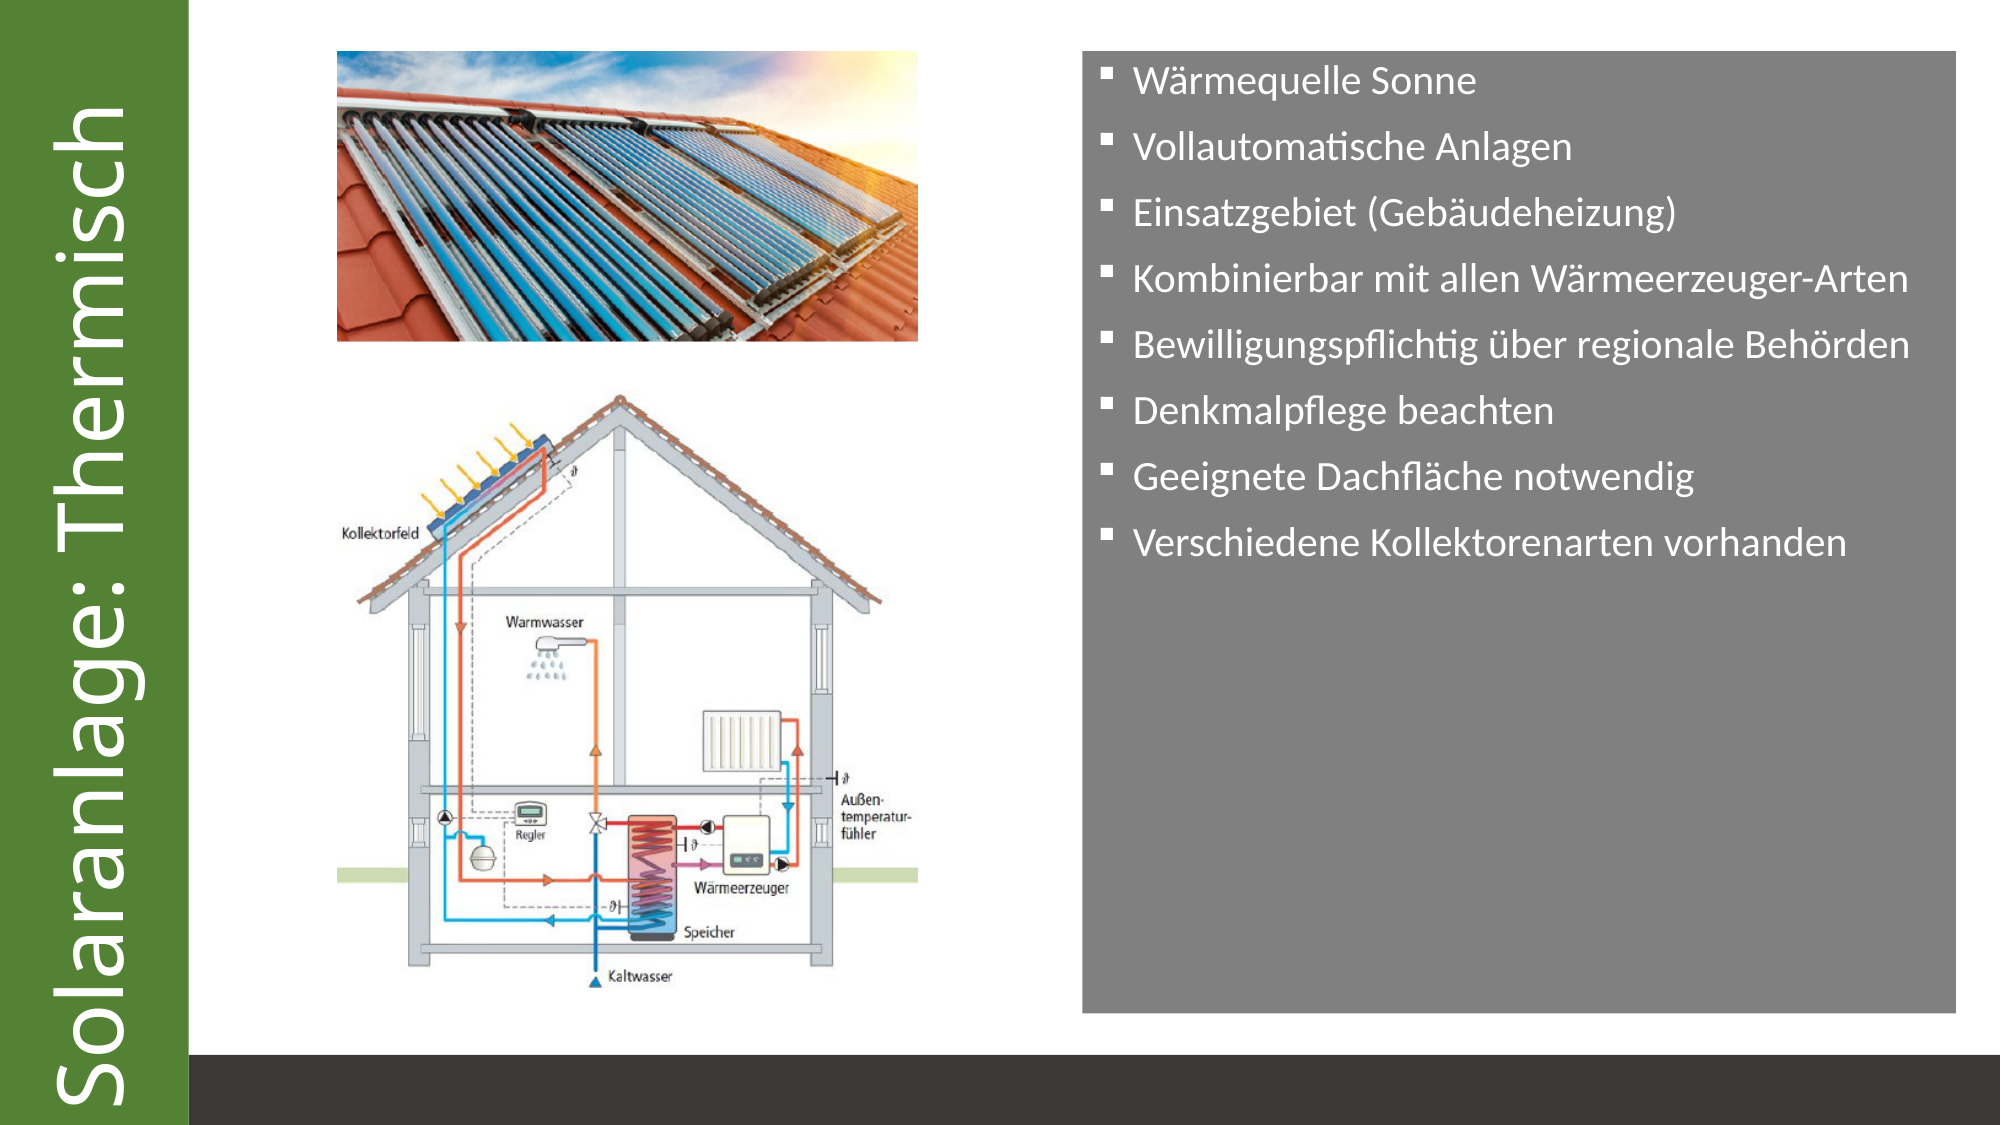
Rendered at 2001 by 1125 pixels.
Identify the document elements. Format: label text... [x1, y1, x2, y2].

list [337, 51, 918, 988]
list Wärmequelle Sonne Vollautomatische Anlagen Einsatzgebiet (Gebäudeheizung) Kombinierbar mit allen Wärmeerzeuger-Arten Bewilligungspflichtig über regionale Behörden Denkmalpflege beachten Geeignete Dachfläche notwendig Verschiedene Kollektorenarten vorhanden [1082, 51, 1956, 1014]
title Solaranlage: Thermisch [0, 0, 189, 1125]
